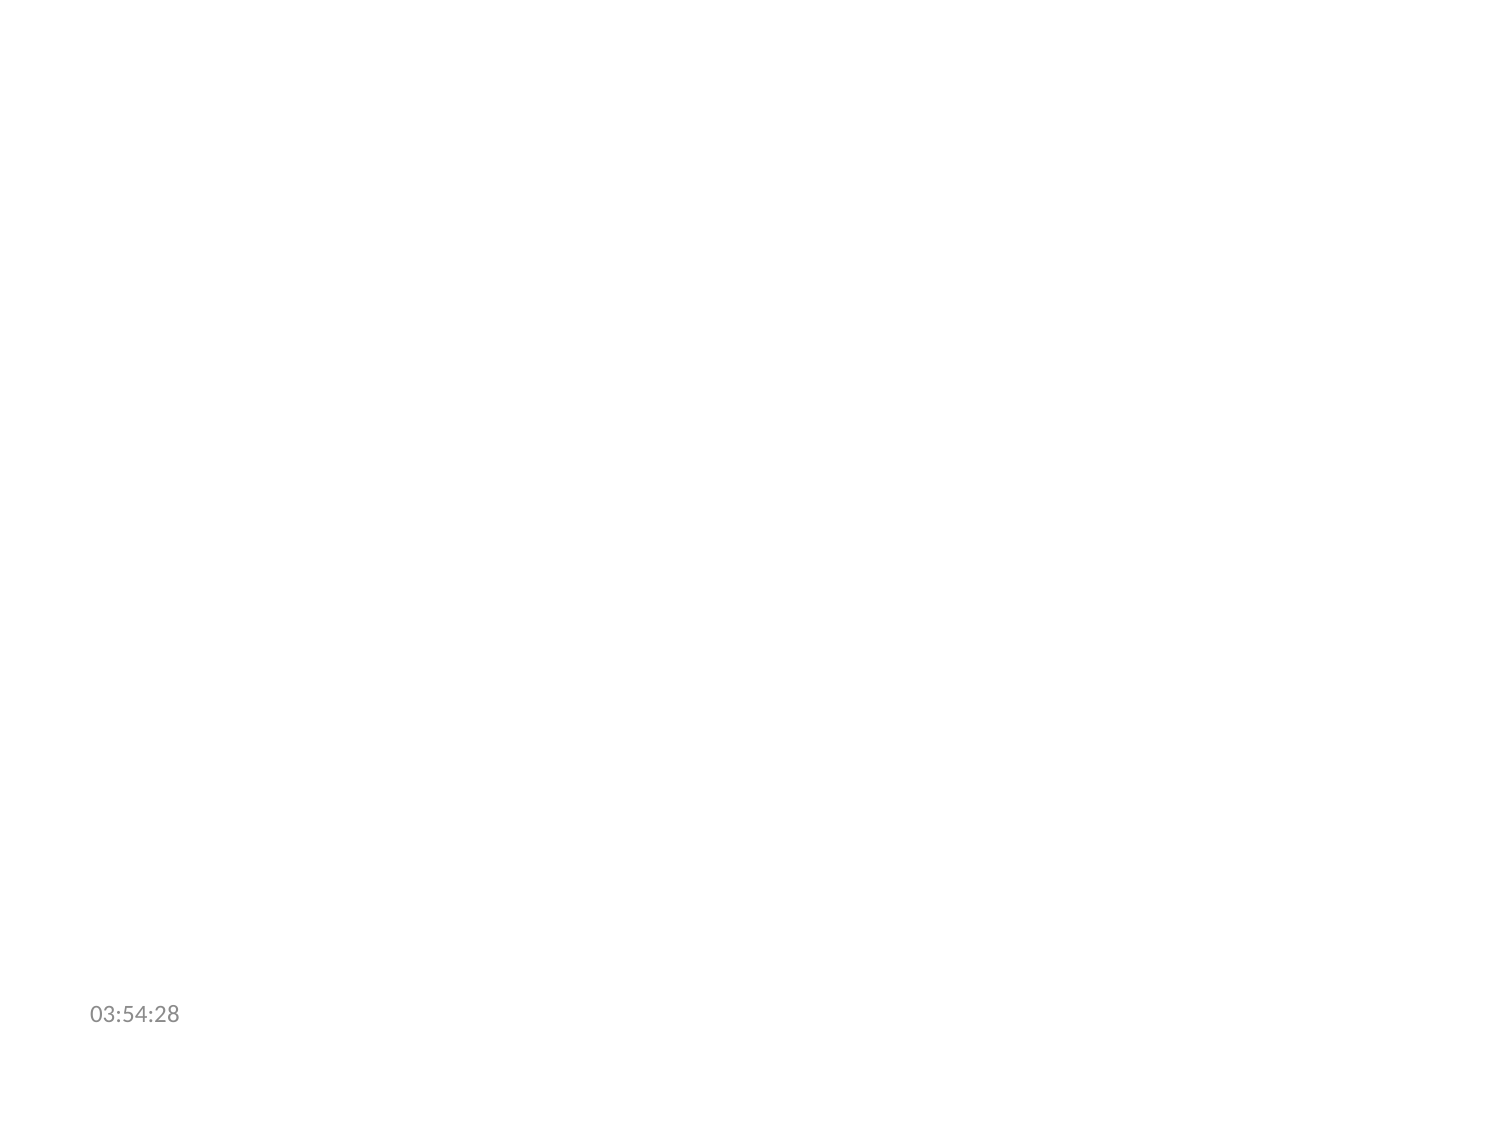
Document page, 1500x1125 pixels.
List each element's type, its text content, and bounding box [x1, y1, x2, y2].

text_box 15:35:09 [75, 982, 425, 1043]
